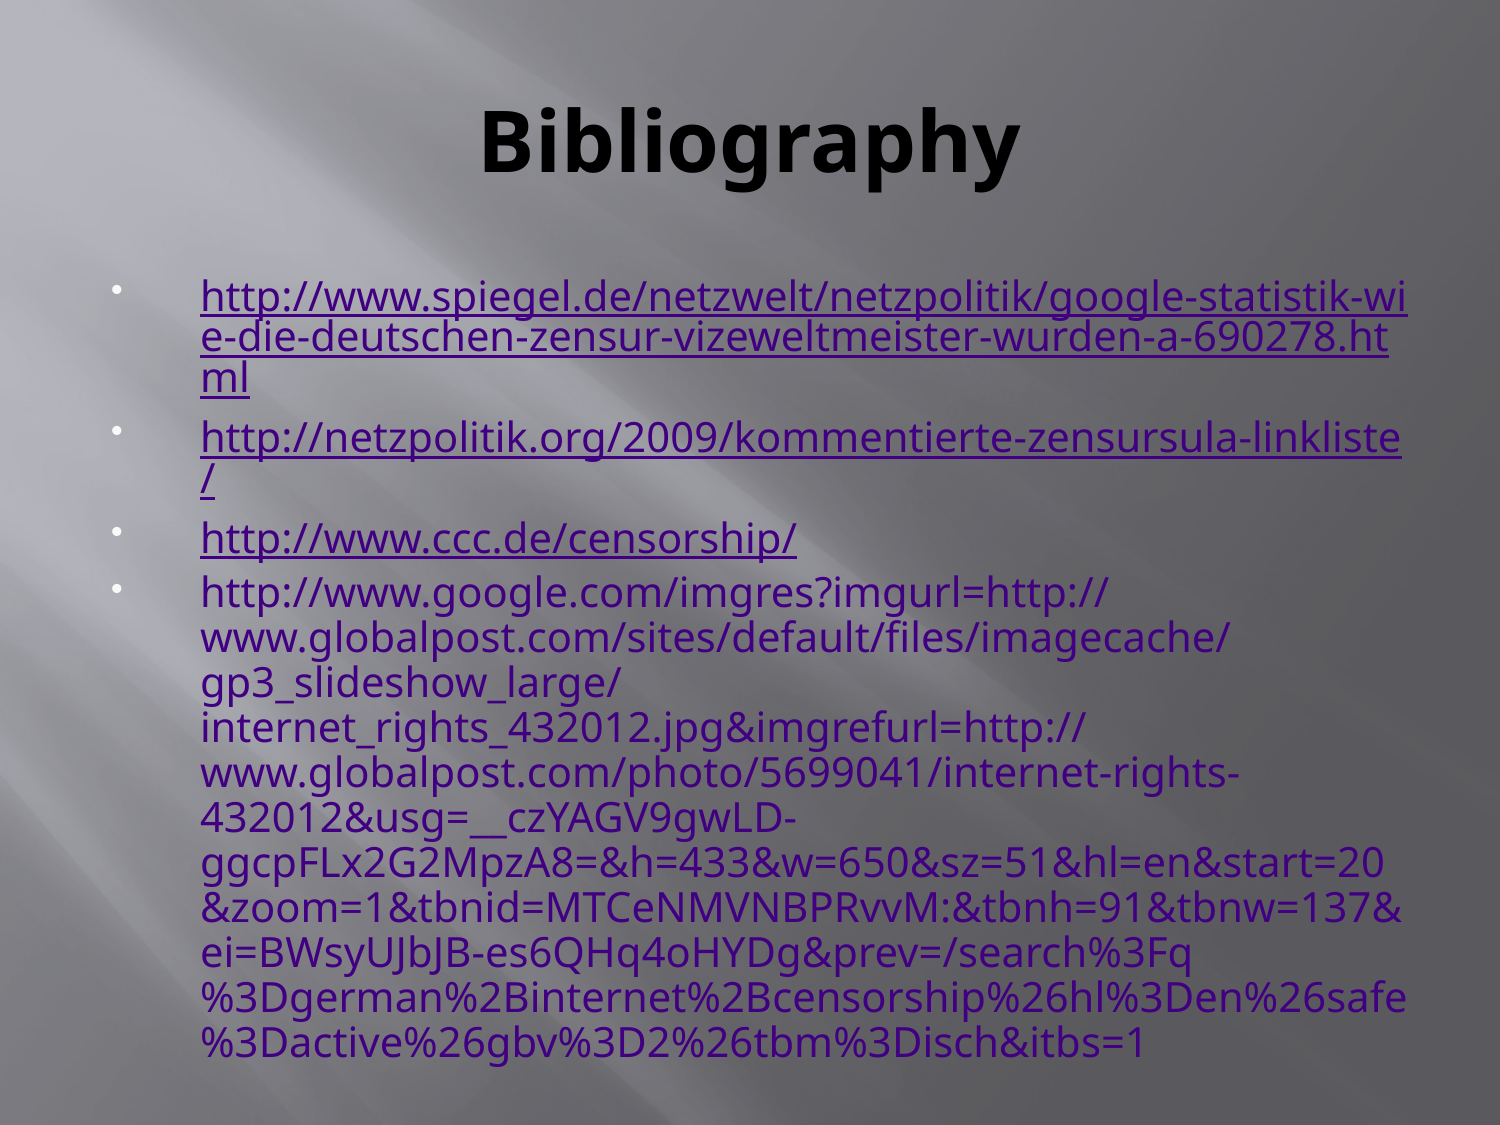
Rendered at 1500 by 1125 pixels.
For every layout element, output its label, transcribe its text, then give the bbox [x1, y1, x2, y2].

title Bibliography [84, 46, 1416, 231]
list http://www.spiegel.de/netzwelt/netzpolitik/google-statistik-wie-die-deutschen-zensur-vizeweltmeister-wurden-a-690278.html http://netzpolitik.org/2009/kommentierte-zensursula-linkliste/ http://www.ccc.de/censorship/ http://www.google.com/imgres?imgurl=http://www.globalpost.com/sites/default/files/imagecache/gp3_slideshow_large/internet_rights_432012.jpg&imgrefurl=http://www.globalpost.com/photo/5699041/internet-rights-432012&usg=__czYAGV9gwLD-ggcpFLx2G2MpzA8=&h=433&w=650&sz=51&hl=en&start=20&zoom=1&tbnid=MTCeNMVNBPRvvM:&tbnh=91&tbnw=137&ei=BWsyUJbJB-es6QHq4oHYDg&prev=/search%3Fq%3Dgerman%2Binternet%2Bcensorship%26hl%3Den%26safe%3Dactive%26gbv%3D2%26tbm%3Disch&itbs=1 [74, 262, 1426, 1036]
